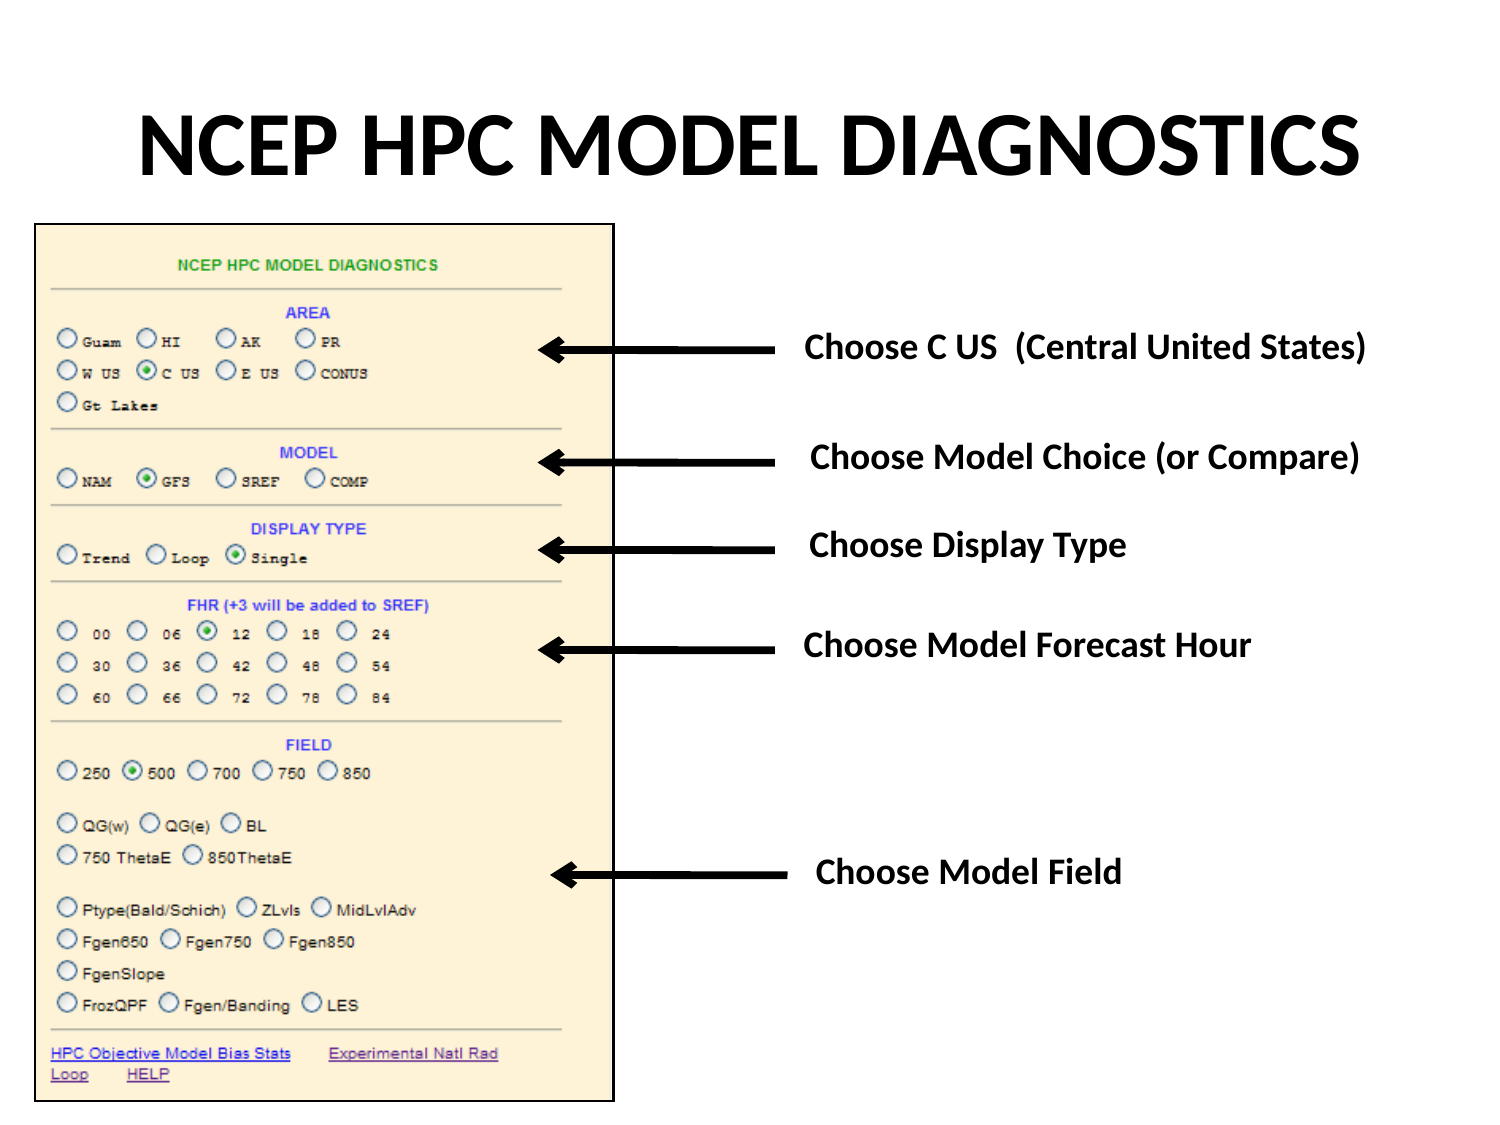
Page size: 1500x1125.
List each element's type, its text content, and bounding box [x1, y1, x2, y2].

title NCEP HPC MODEL DIAGNOSTICS [75, 45, 1425, 233]
picture [35, 224, 613, 1101]
text_box Choose Model Forecast Hour [789, 612, 1268, 673]
text_box Choose Model Choice (or Compare) [795, 424, 1377, 485]
text_box Choose Display Type [794, 512, 1143, 573]
text_box Choose Model Field [801, 839, 1138, 900]
text_box Choose C US (Central United States) [789, 314, 1383, 375]
